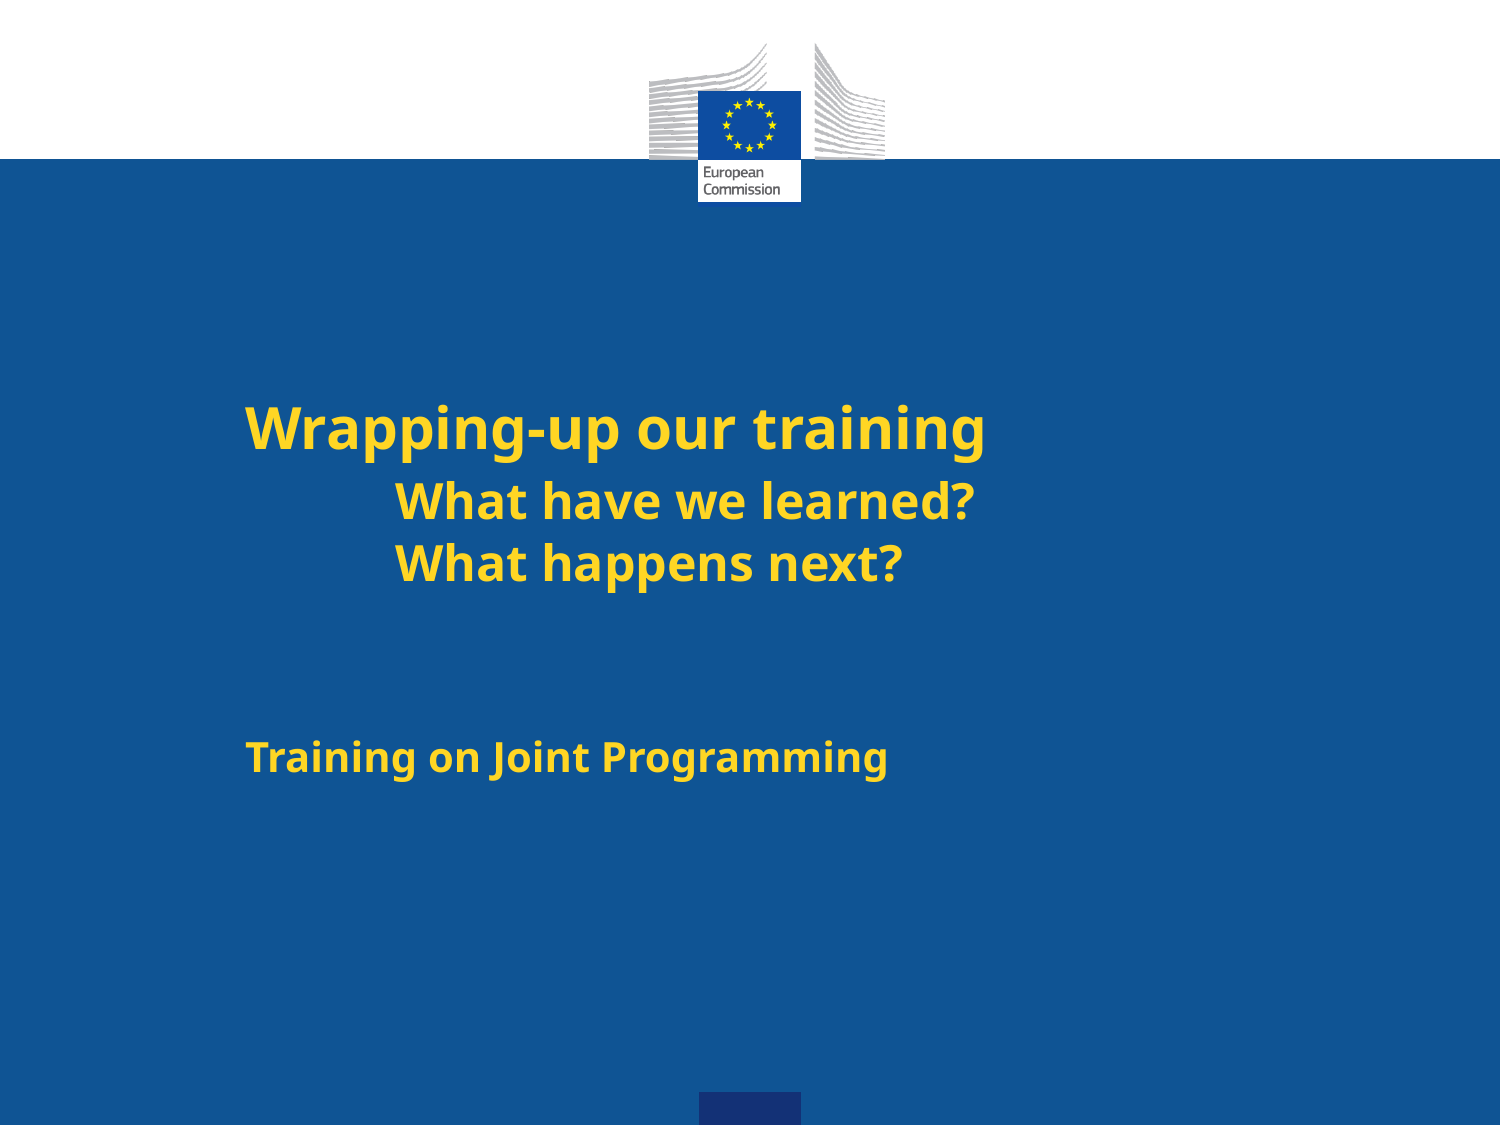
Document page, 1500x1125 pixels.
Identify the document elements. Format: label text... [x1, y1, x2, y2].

title Wrapping-up our training What have we learned? What happens next? Training on Joint Programming [230, 338, 1471, 835]
